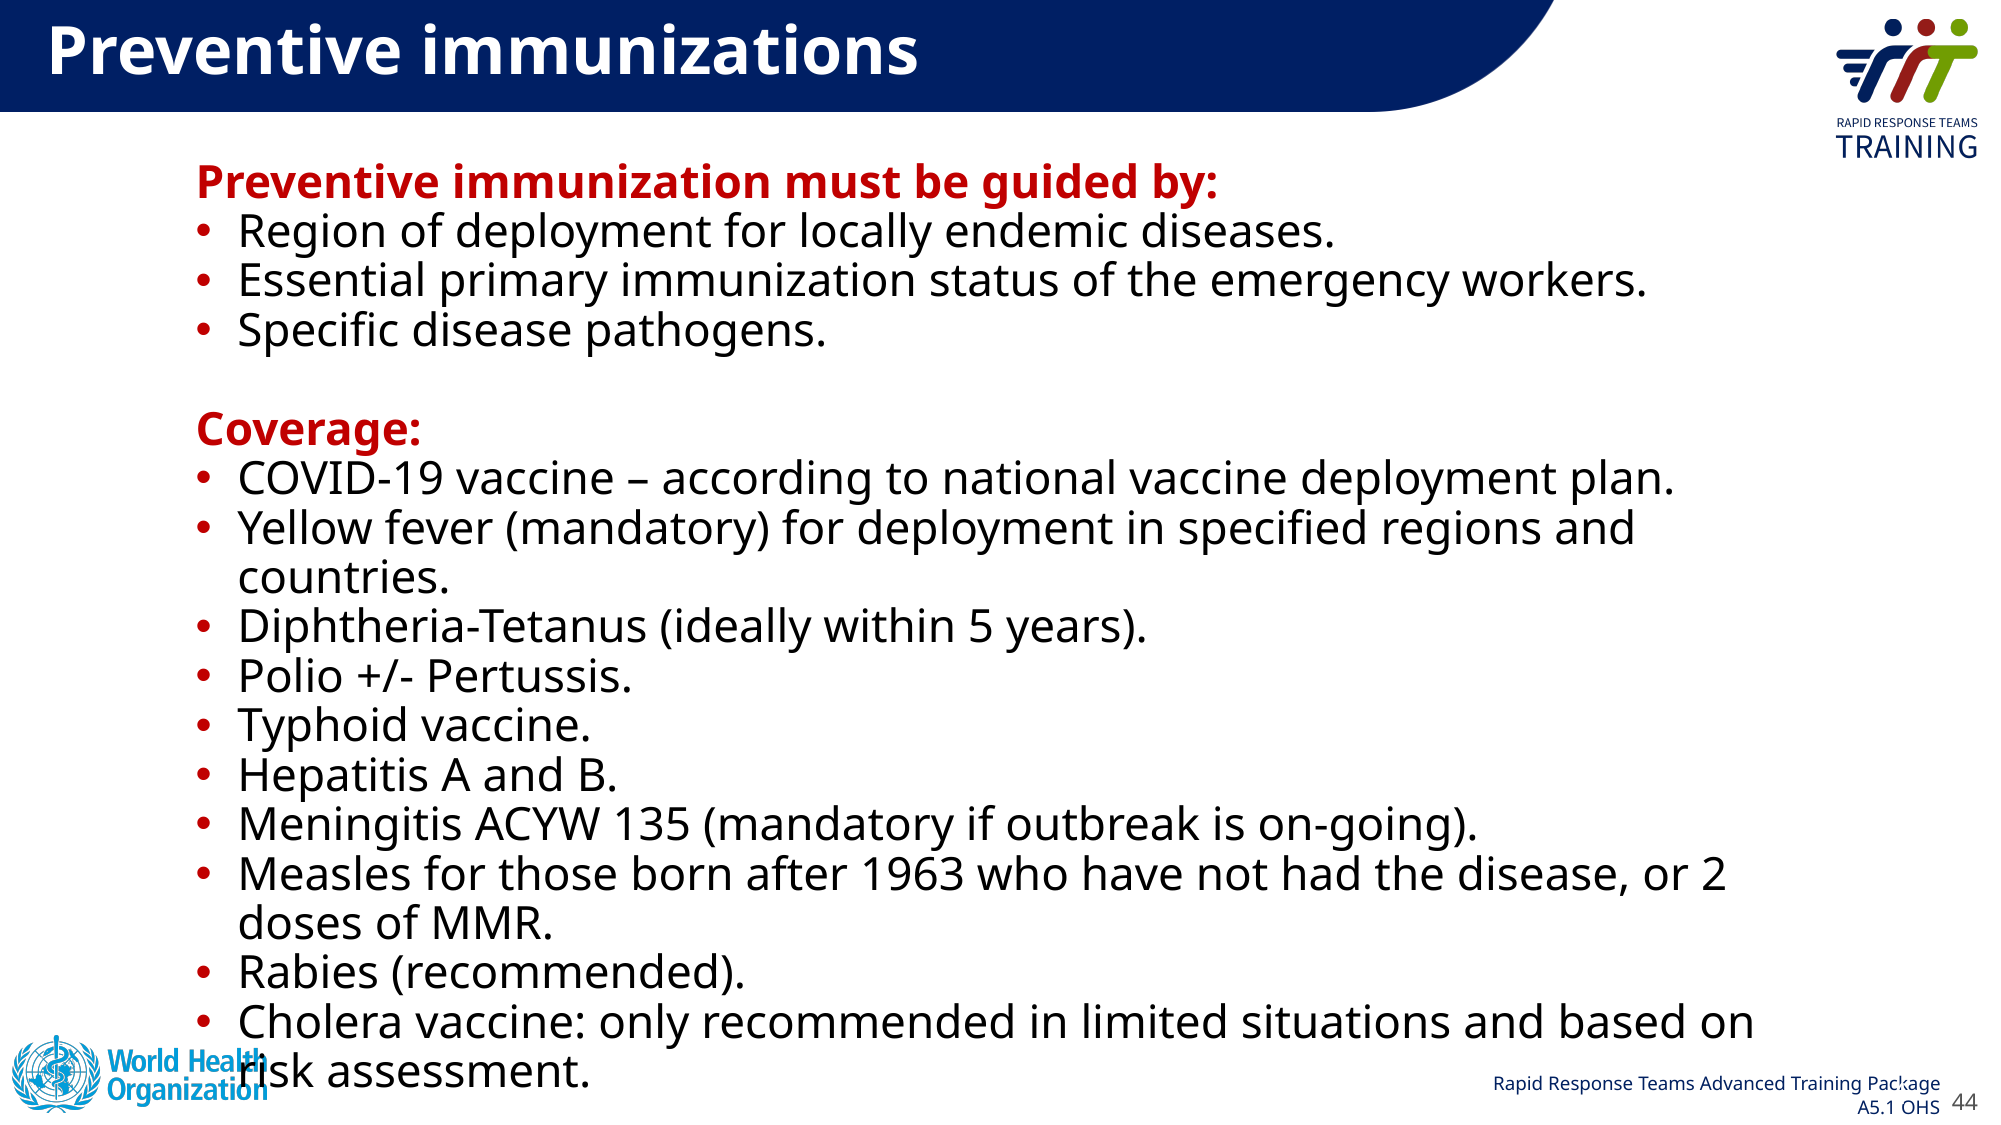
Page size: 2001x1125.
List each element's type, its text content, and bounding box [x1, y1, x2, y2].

slide_number 44 [1882, 1037, 1930, 1092]
picture [12, 1035, 267, 1113]
picture [12, 1083, 48, 1113]
picture [0, 0, 1578, 112]
picture [58, 1050, 64, 1058]
title Preventive immunizations [38, 0, 1040, 107]
list Preventive immunization must be guided by: Region of deployment for locally endemic diseases. Essential primary immunization status of the emergency workers. Specific disease pathogens. Coverage: COVID-19 vaccine – according to national vaccine deployment plan. Yellow fever (mandatory) for deployment in specified regions and countries. Diphtheria-Tetanus (ideally within 5 years). Polio +/- Pertussis. Typhoid vaccine. Hepatitis A and B. Meningitis ACYW 135 (mandatory if outbreak is on-going). Measles for those born after 1963 who have not had the disease, or 2 doses of MMR. Rabies (recommended). Cholera vaccine: only recommended in limited situations and based on risk assessment. [187, 150, 1836, 1066]
picture [1835, 19, 1978, 167]
